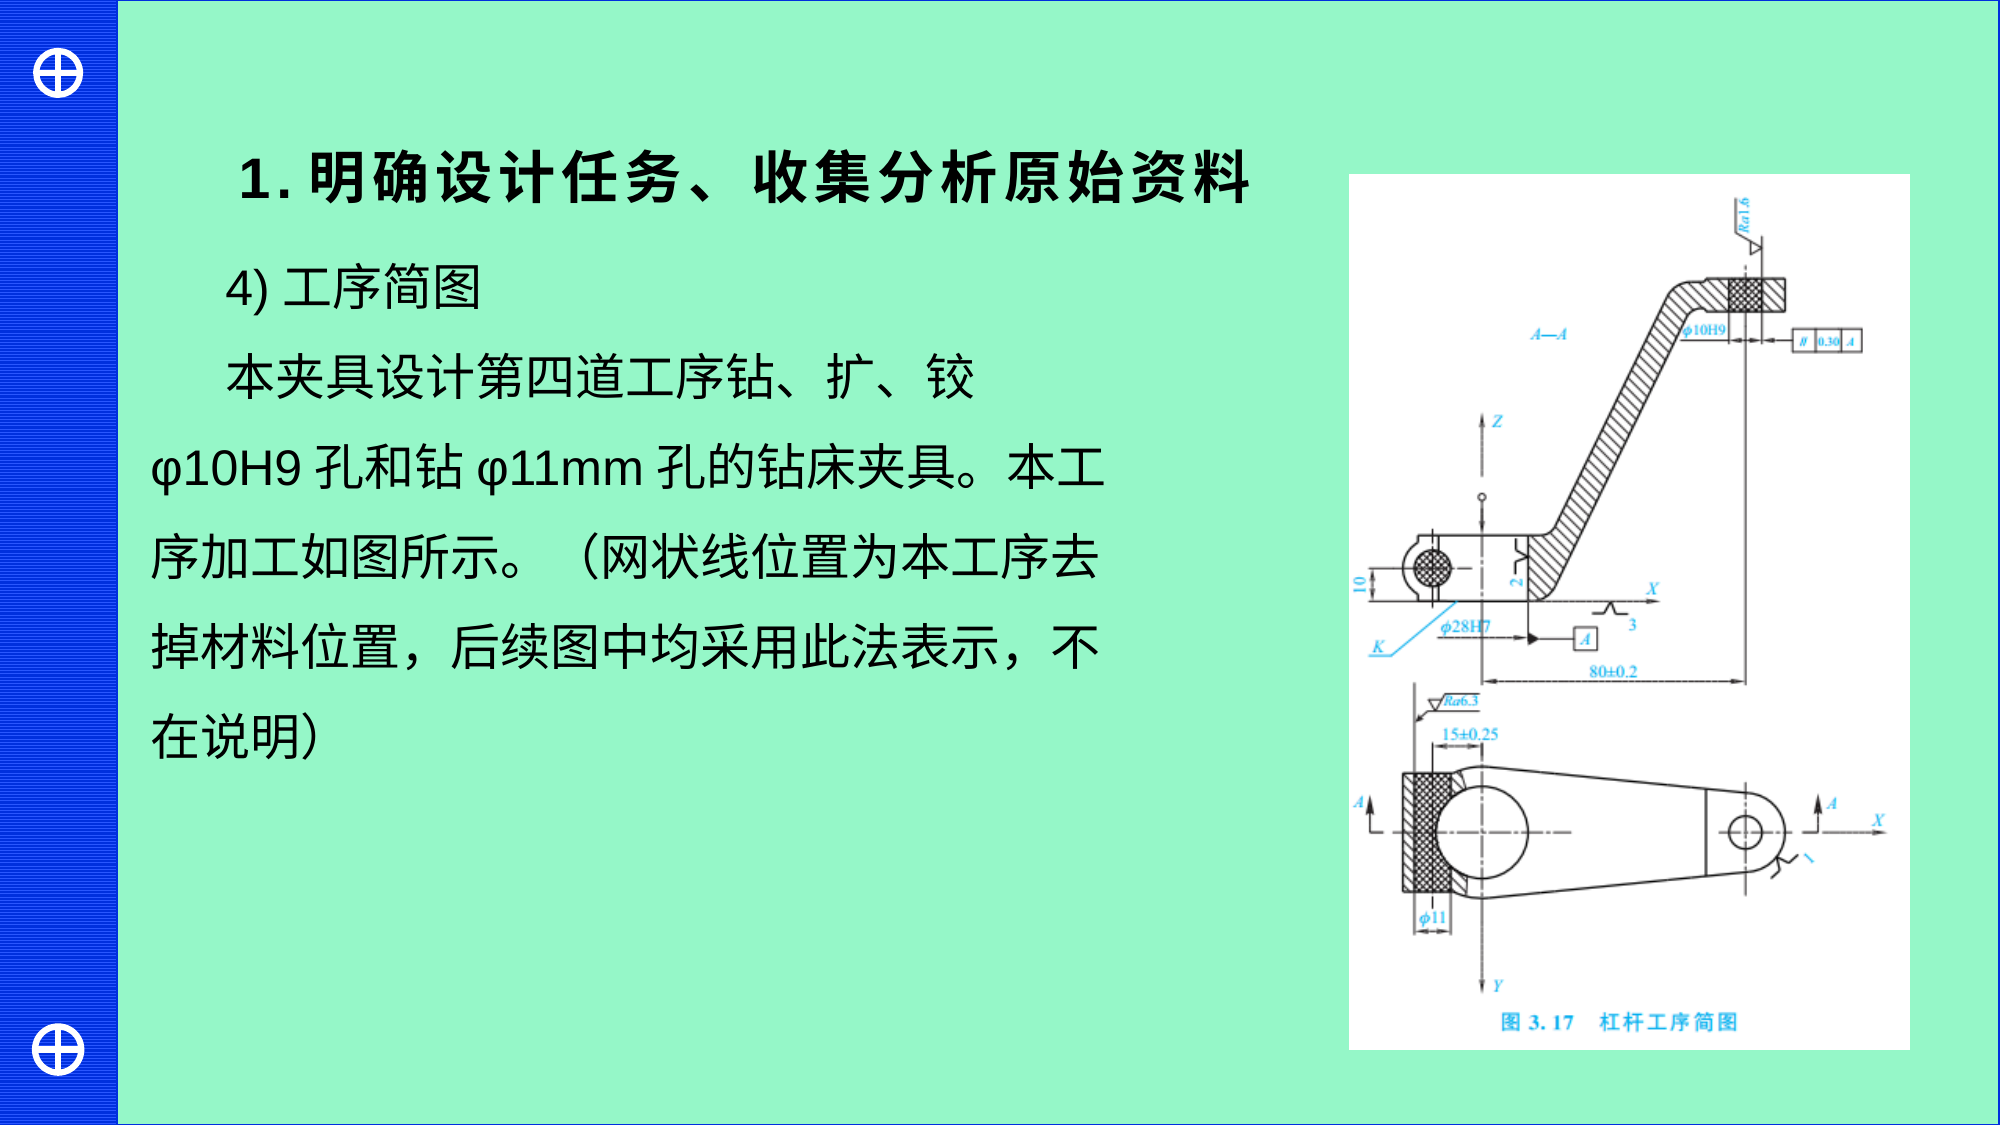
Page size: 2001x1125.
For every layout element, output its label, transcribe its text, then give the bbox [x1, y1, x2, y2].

picture [1349, 174, 1910, 1050]
text_box 1.明确设计任务、收集分析原始资料 [135, 96, 1423, 218]
text_box 4)工序简图 本夹具设计第四道工序钻、扩、铰φ10H9孔和钻φ11mm孔的钻床夹具。本工序加工如图所示。（网状线位置为本工序去掉材料位置，后续图中均采用此法表示，不在说明） [135, 217, 1137, 863]
